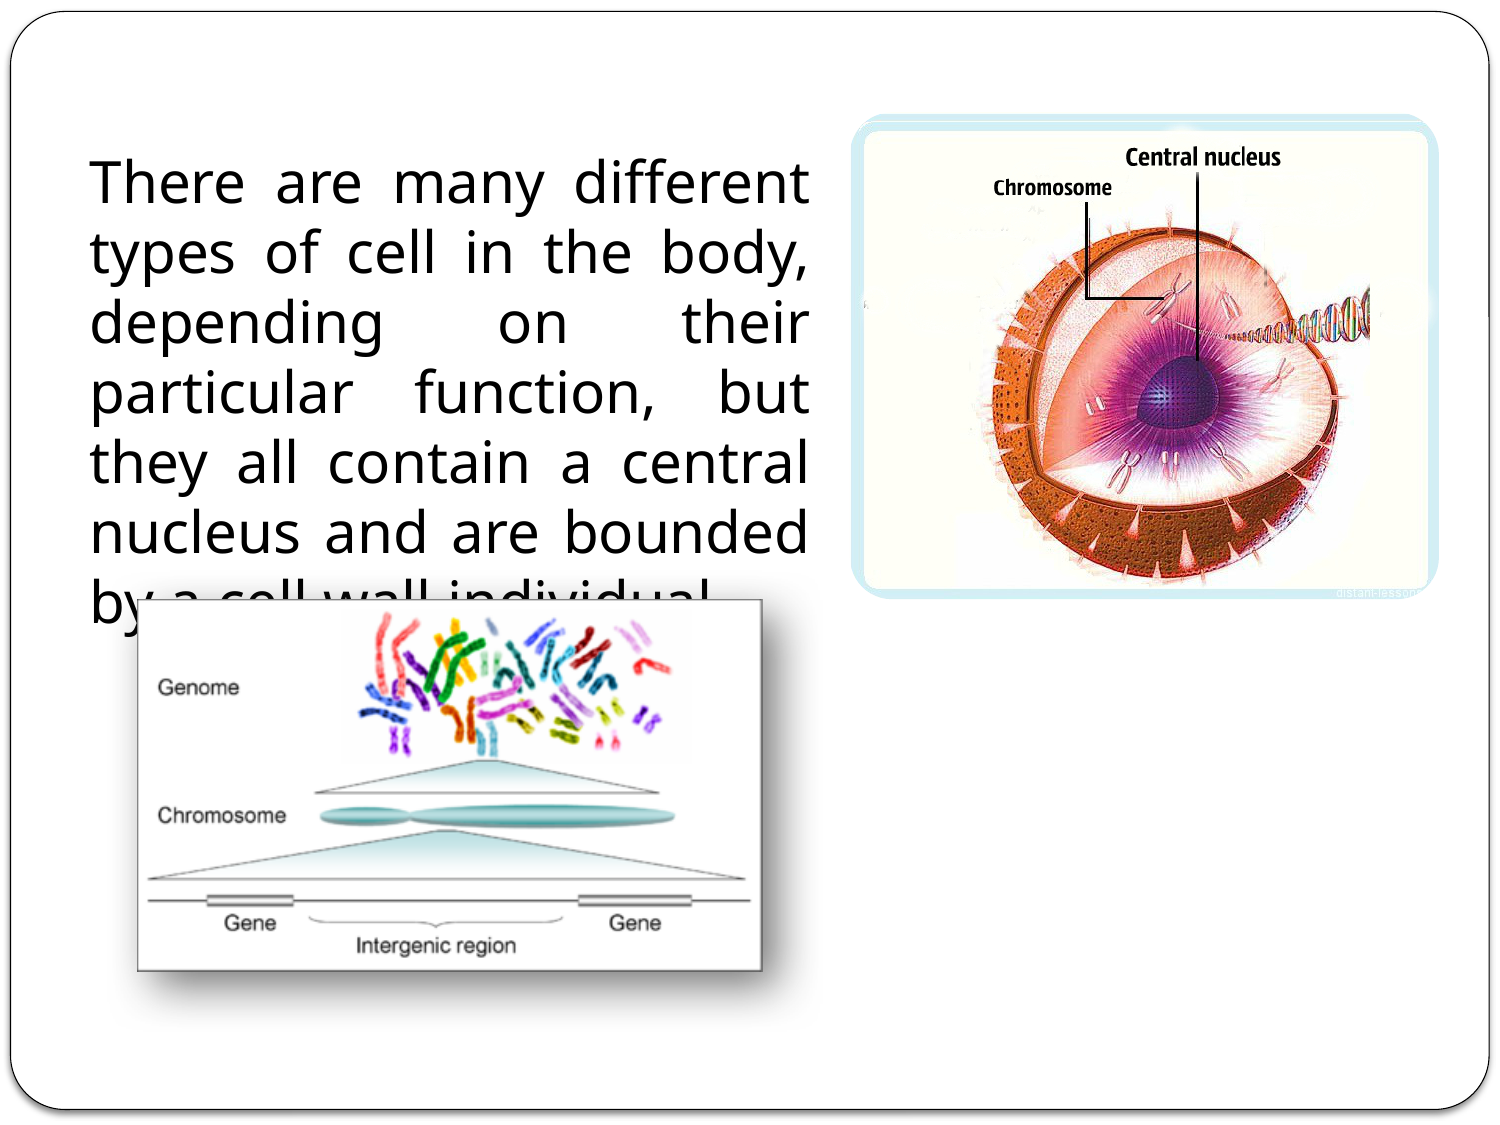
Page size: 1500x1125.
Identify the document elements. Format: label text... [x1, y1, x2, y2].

text_box There are many different types of cell in the body, depending on their particular function, but they all contain a central nucleus and are bounded by a cell wall individual. [74, 137, 825, 643]
picture [137, 599, 763, 973]
picture [849, 112, 1440, 600]
